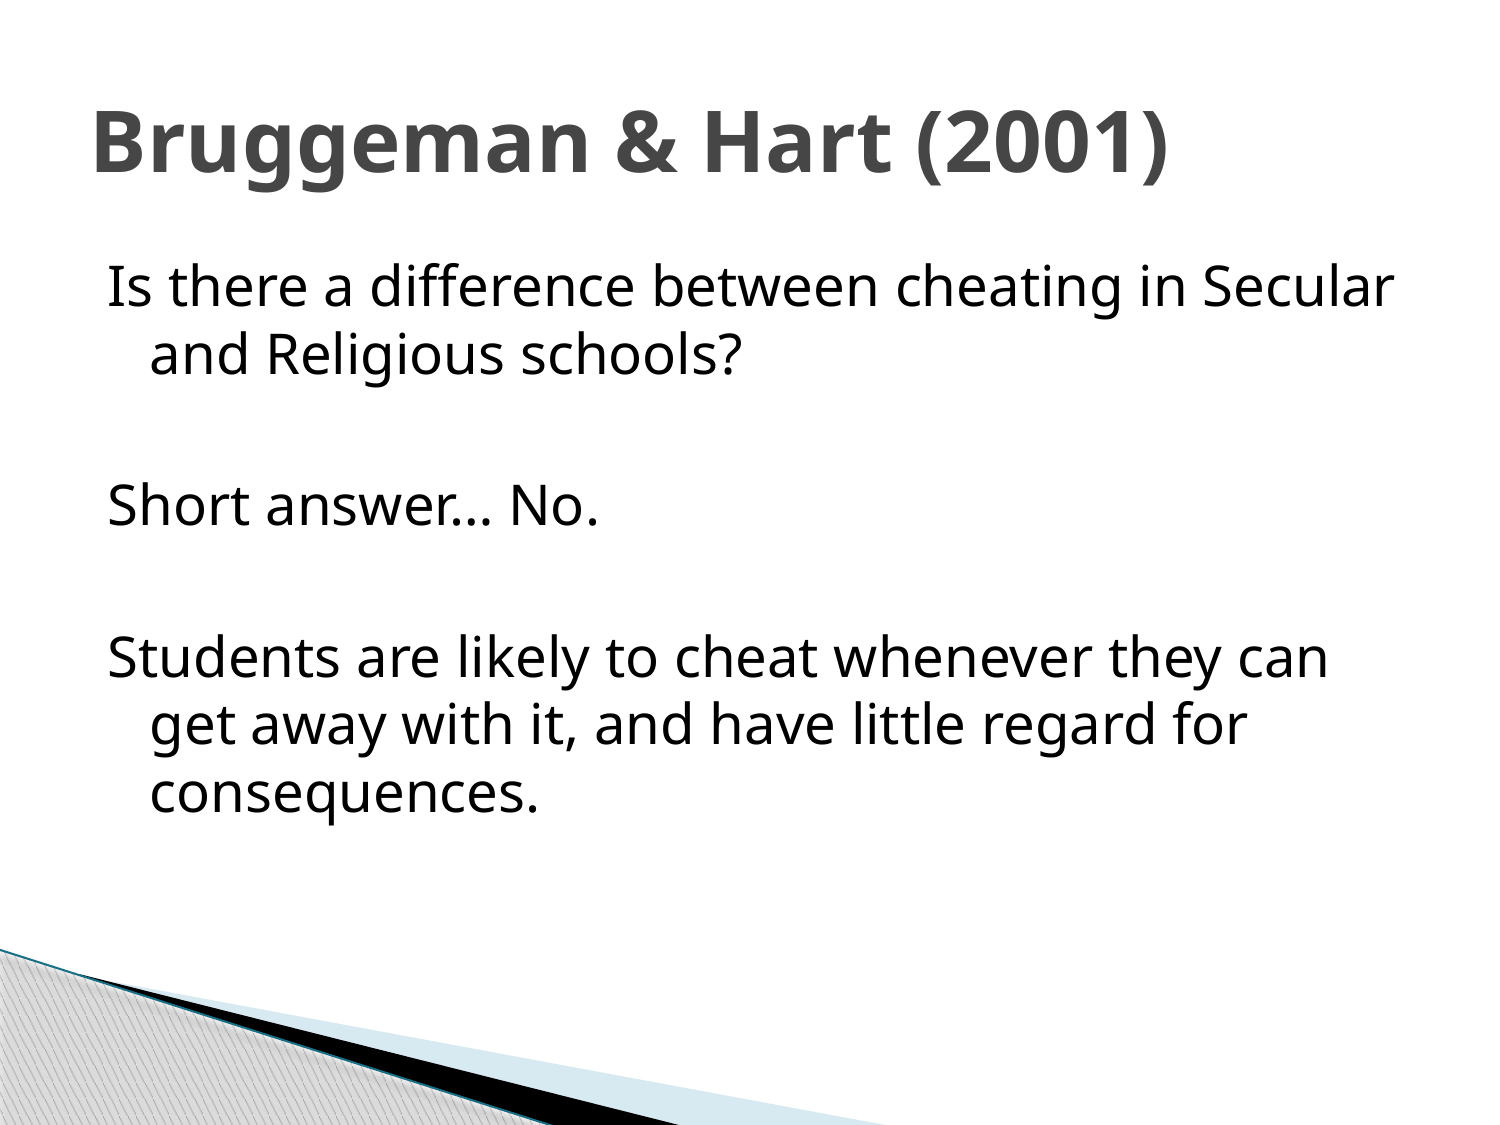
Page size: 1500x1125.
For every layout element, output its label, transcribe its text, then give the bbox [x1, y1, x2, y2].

list Is there a difference between cheating in Secular and Religious schools? Short answer… No. Students are likely to cheat whenever they can get away with it, and have little regard for consequences. [75, 243, 1425, 986]
title Bruggeman & Hart (2001) [75, 45, 1425, 233]
